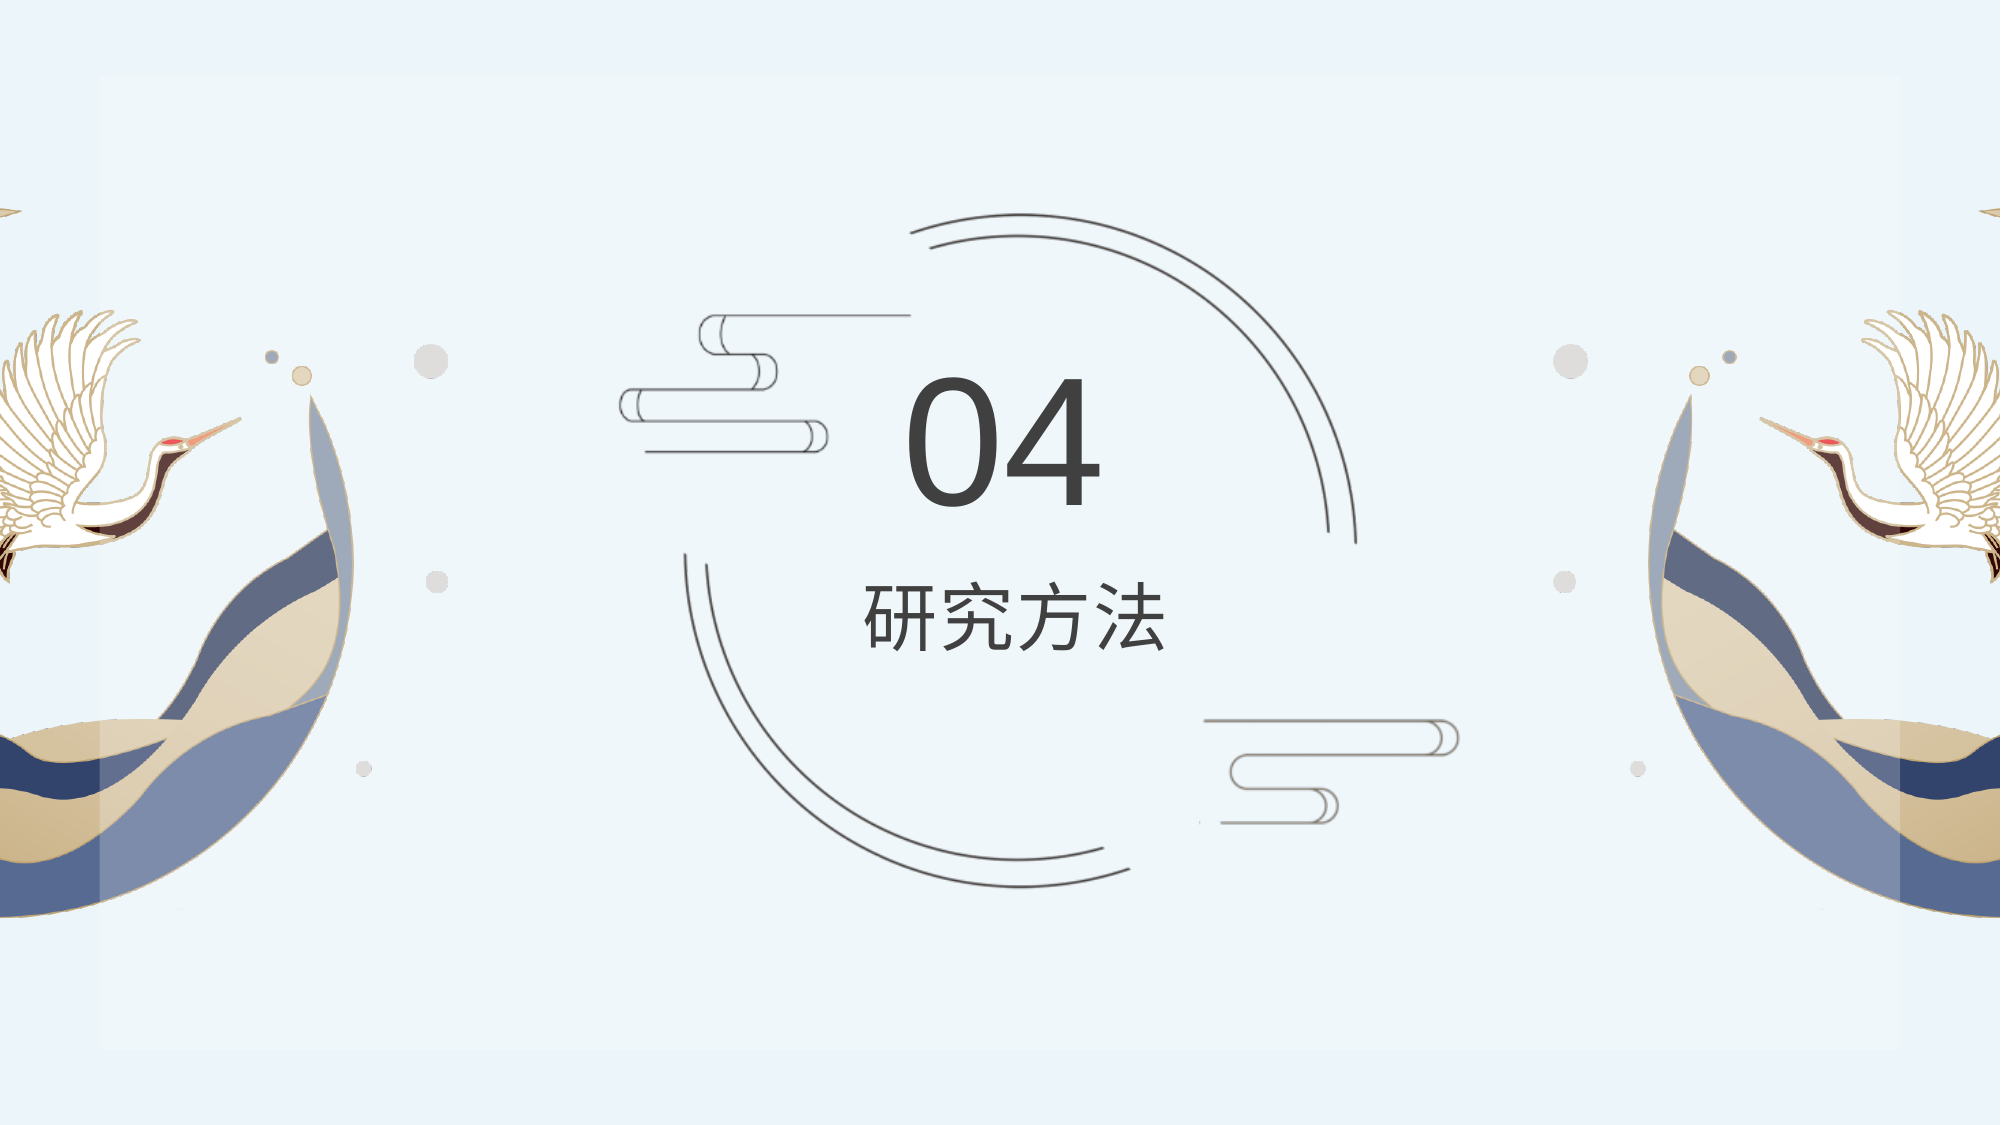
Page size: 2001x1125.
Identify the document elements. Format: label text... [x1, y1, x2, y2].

title 提升高中生孝文化认知的几点建议 [1553, 207, 1901, 918]
title 提升高中生孝文化认知的几点建议 [99, 207, 448, 918]
title 研究方法 [726, 562, 1304, 699]
picture [585, 159, 1501, 966]
picture [0, 207, 99, 918]
picture [1901, 207, 2000, 918]
text_box 04 [882, 314, 1126, 552]
